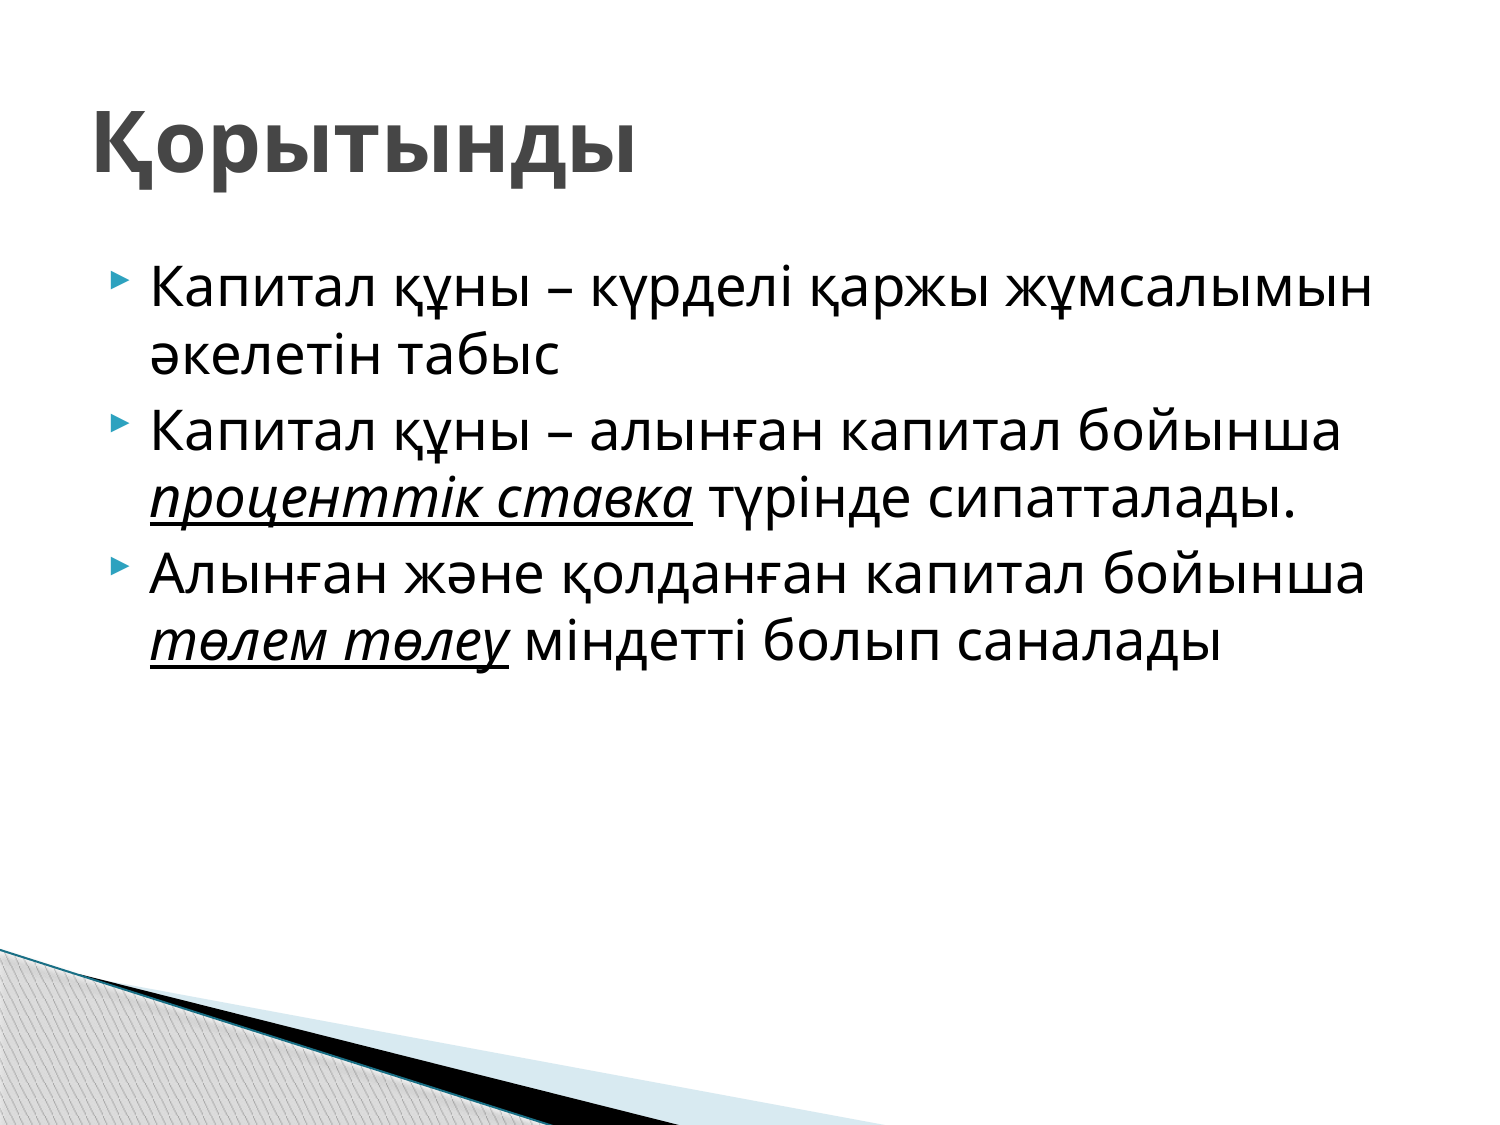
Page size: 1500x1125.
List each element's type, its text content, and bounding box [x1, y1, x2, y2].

list Капитал құны – күрделі қаржы жұмсалымын әкелетін табыс Капитал құны – алынған капитал бойынша проценттік ставка түрінде сипатталады. Алынған және қолданған капитал бойынша төлем төлеу міндетті болып саналады [75, 243, 1425, 986]
title Қорытынды [75, 45, 1425, 233]
